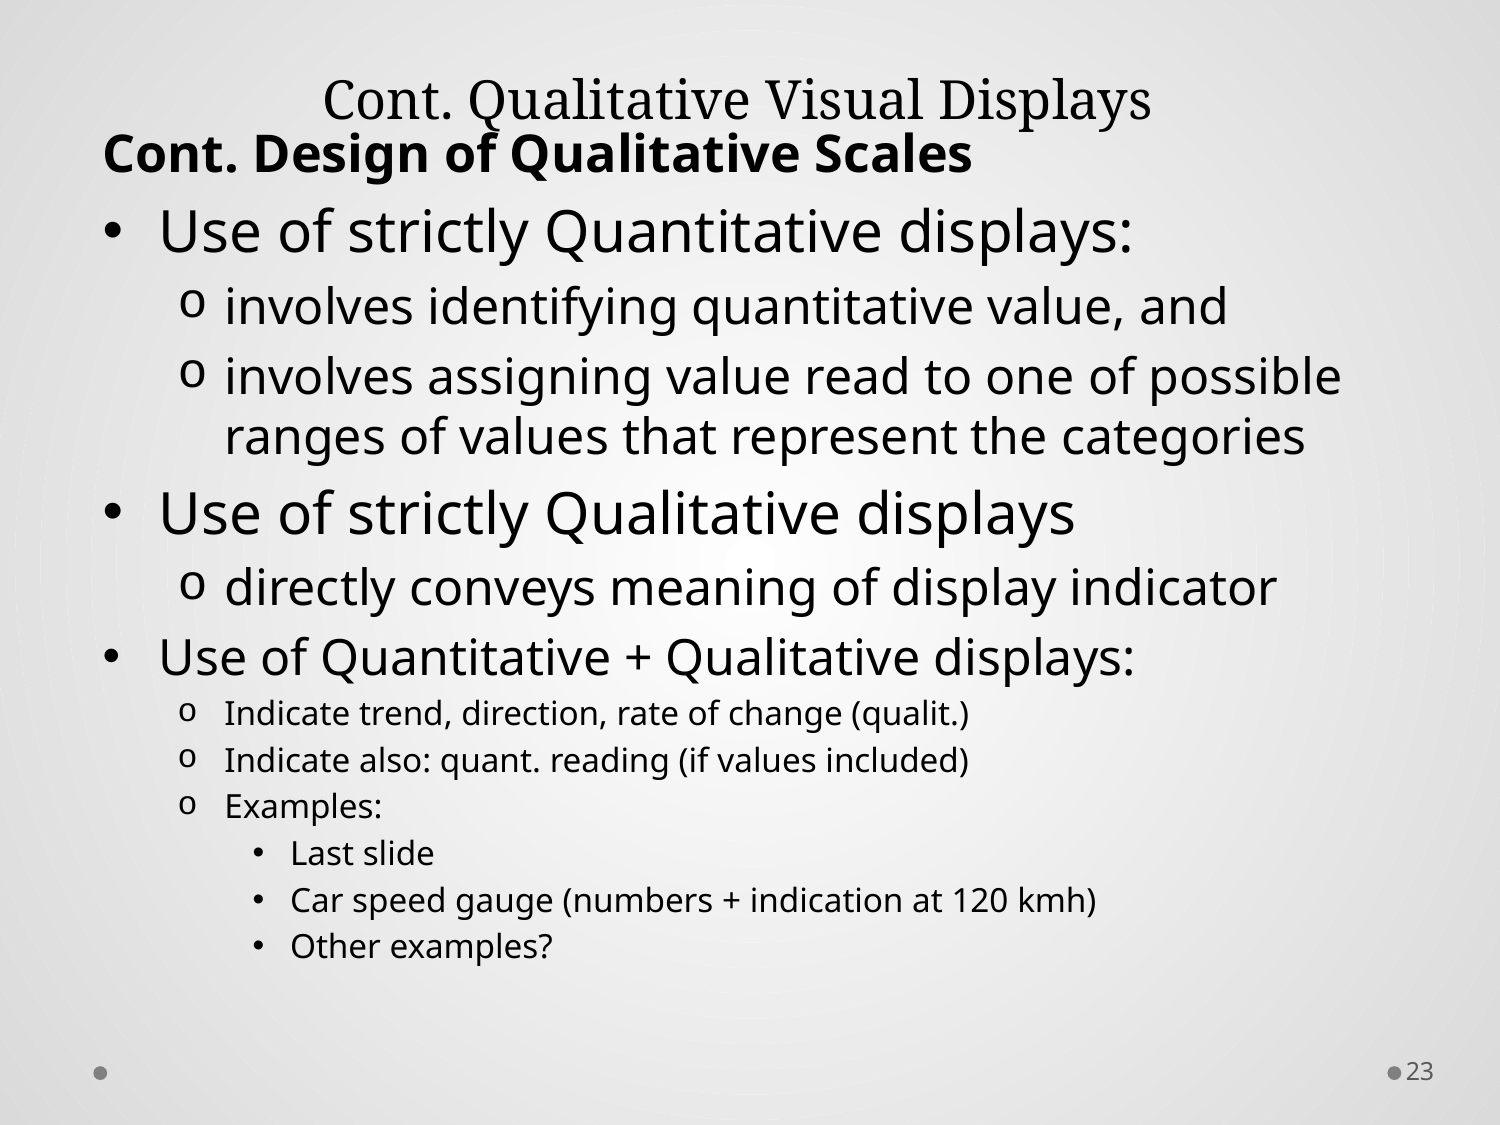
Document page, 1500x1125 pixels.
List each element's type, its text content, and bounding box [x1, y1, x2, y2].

title Cont. Qualitative Visual Displays [62, 37, 1413, 138]
list Cont. Design of Qualitative Scales Use of strictly Quantitative displays: involves identifying quantitative value, and involves assigning value read to one of possible ranges of values that represent the categories Use of strictly Qualitative displays directly conveys meaning of display indicator Use of Quantitative + Qualitative displays: Indicate trend, direction, rate of change (qualit.) Indicate also: quant. reading (if values included) Examples: Last slide Car speed gauge (numbers + indication at 120 kmh) Other examples? [87, 112, 1438, 1125]
slide_number 23 [1401, 1042, 1494, 1103]
